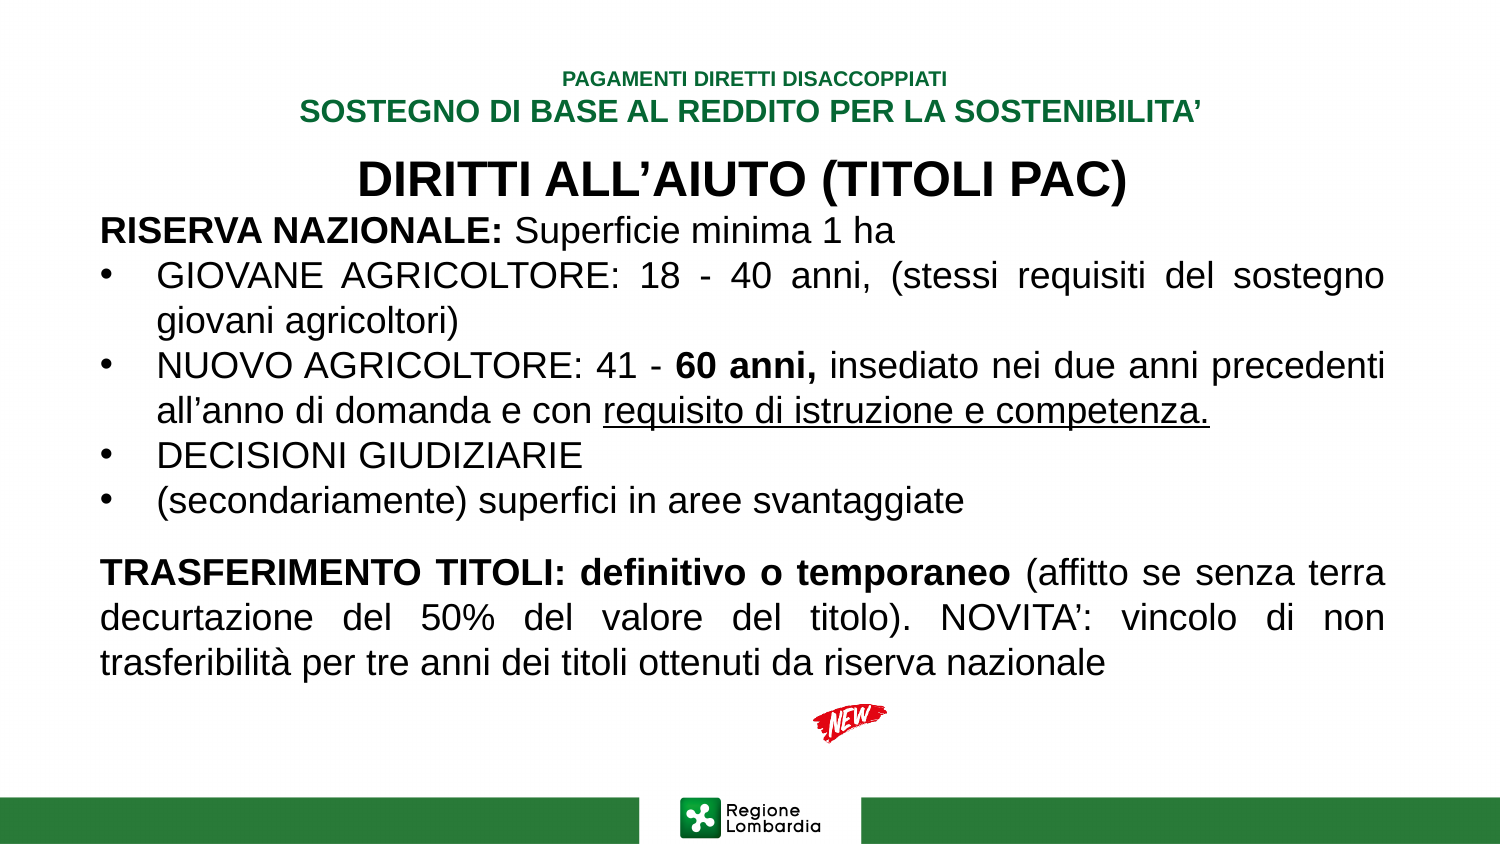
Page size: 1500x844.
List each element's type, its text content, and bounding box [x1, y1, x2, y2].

subtitle DIRITTI ALL’AIUTO (TITOLI PAC) RISERVA NAZIONALE: Superficie minima 1 ha GIOVANE AGRICOLTORE: 18 - 40 anni, (stessi requisiti del sostegno giovani agricoltori) NUOVO AGRICOLTORE: 41 - 60 anni, insediato nei due anni precedenti all’anno di domanda e con requisito di istruzione e competenza. DECISIONI GIUDIZIARIE (secondariamente) superfici in aree svantaggiate TRASFERIMENTO TITOLI: definitivo o temporaneo (affitto se senza terra decurtazione del 50% del valore del titolo). NOVITA’: vincolo di non trasferibilità per tre anni dei titoli ottenuti da riserva nazionale [30, 138, 1401, 584]
title PAGAMENTI DIRETTI DISACCOPPIATI SOSTEGNO DI BASE AL REDDITO PER LA SOSTENIBILITA’ [21, 56, 1489, 137]
picture [0, 0, 1500, 844]
